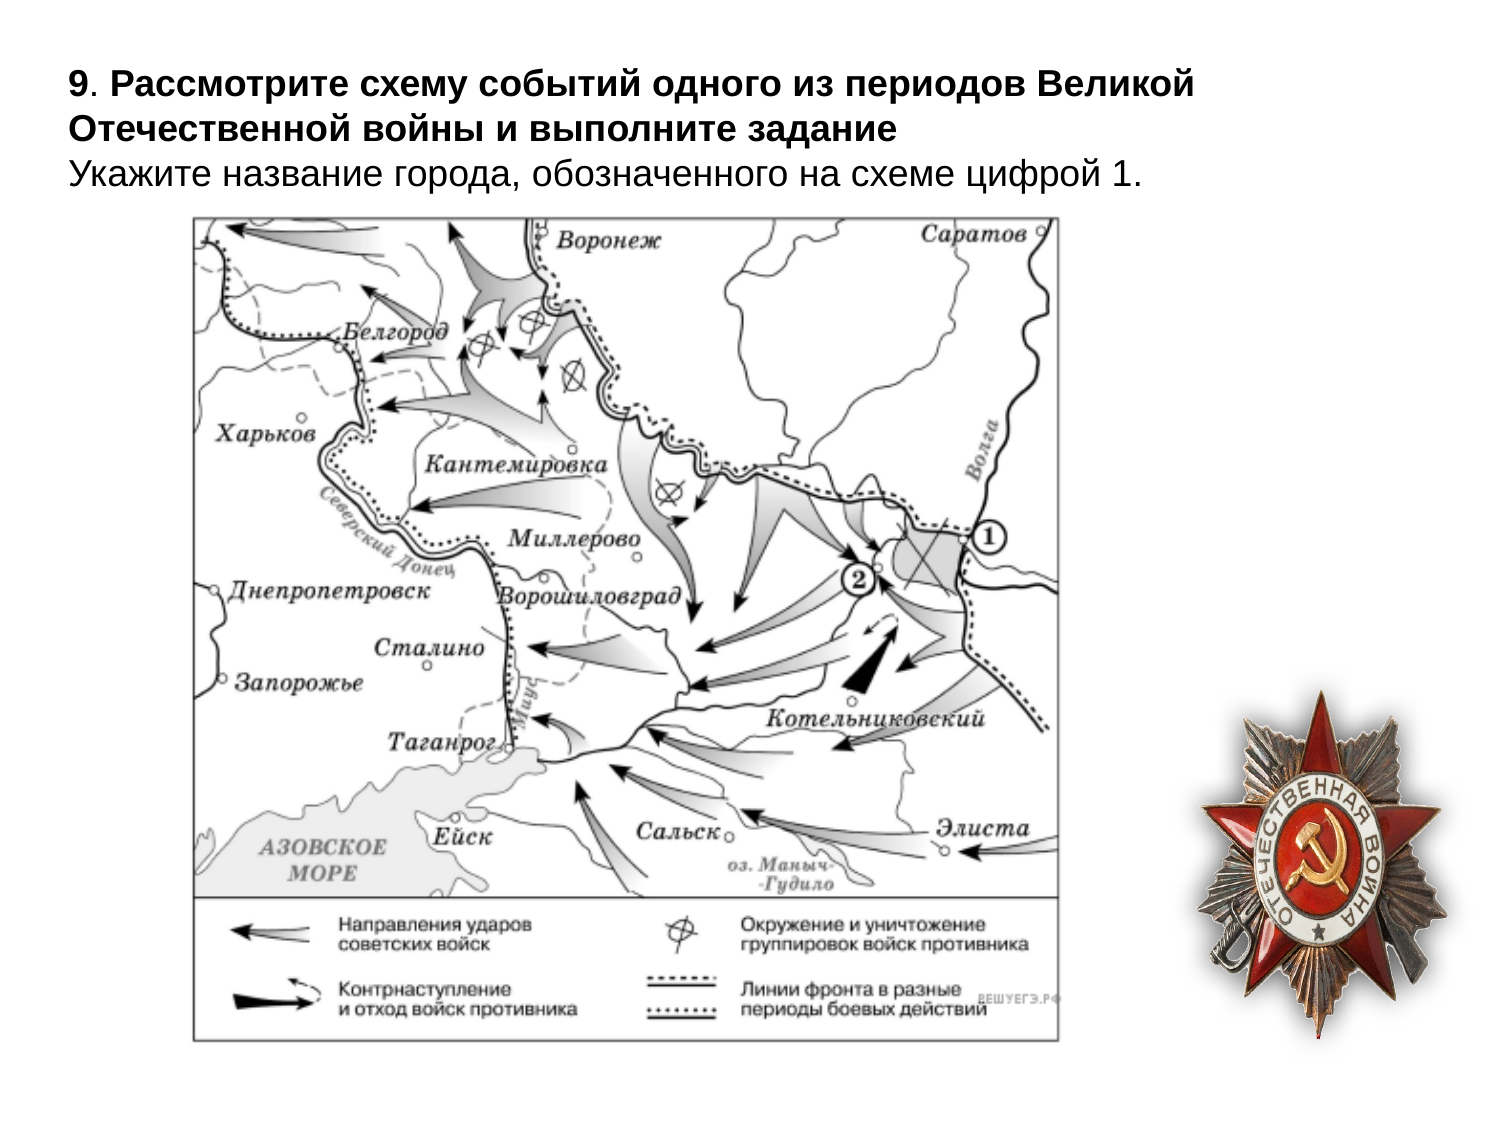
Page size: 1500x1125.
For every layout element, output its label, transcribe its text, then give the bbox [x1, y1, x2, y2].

picture [177, 207, 1070, 1050]
picture [1186, 680, 1458, 1057]
text_box 9. Рассмотрите схему событий одного из периодов Великой Отечественной войны и выполните задание Укажите название города, обозначенного на схеме цифрой 1. [53, 51, 1500, 202]
